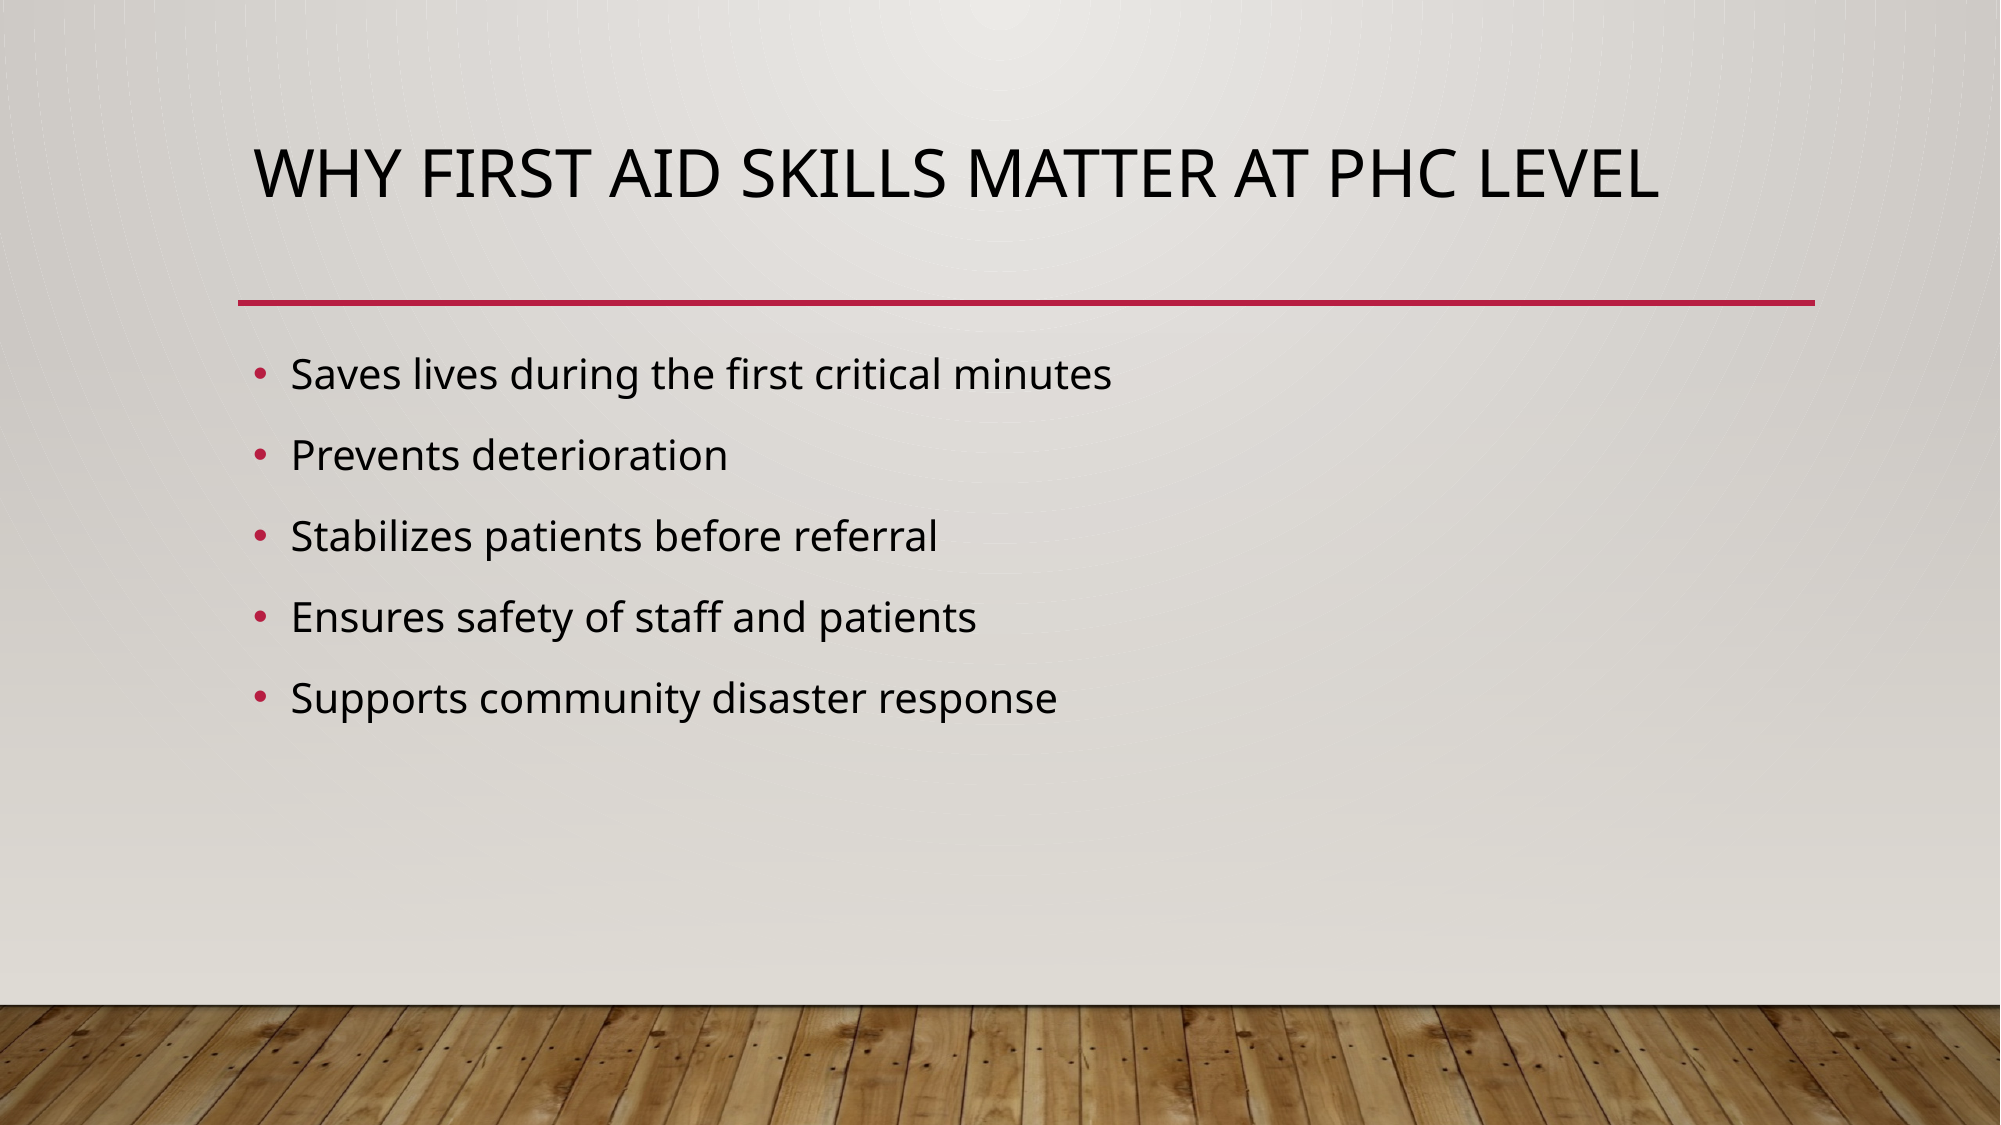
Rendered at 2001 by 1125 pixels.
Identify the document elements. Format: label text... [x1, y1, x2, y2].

picture [0, 1005, 2000, 1125]
title Why First Aid Skills Matter at PHC Level [238, 131, 1814, 305]
list Saves lives during the first critical minutes Prevents deterioration Stabilizes patients before referral Ensures safety of staff and patients Supports community disaster response [238, 330, 1814, 897]
